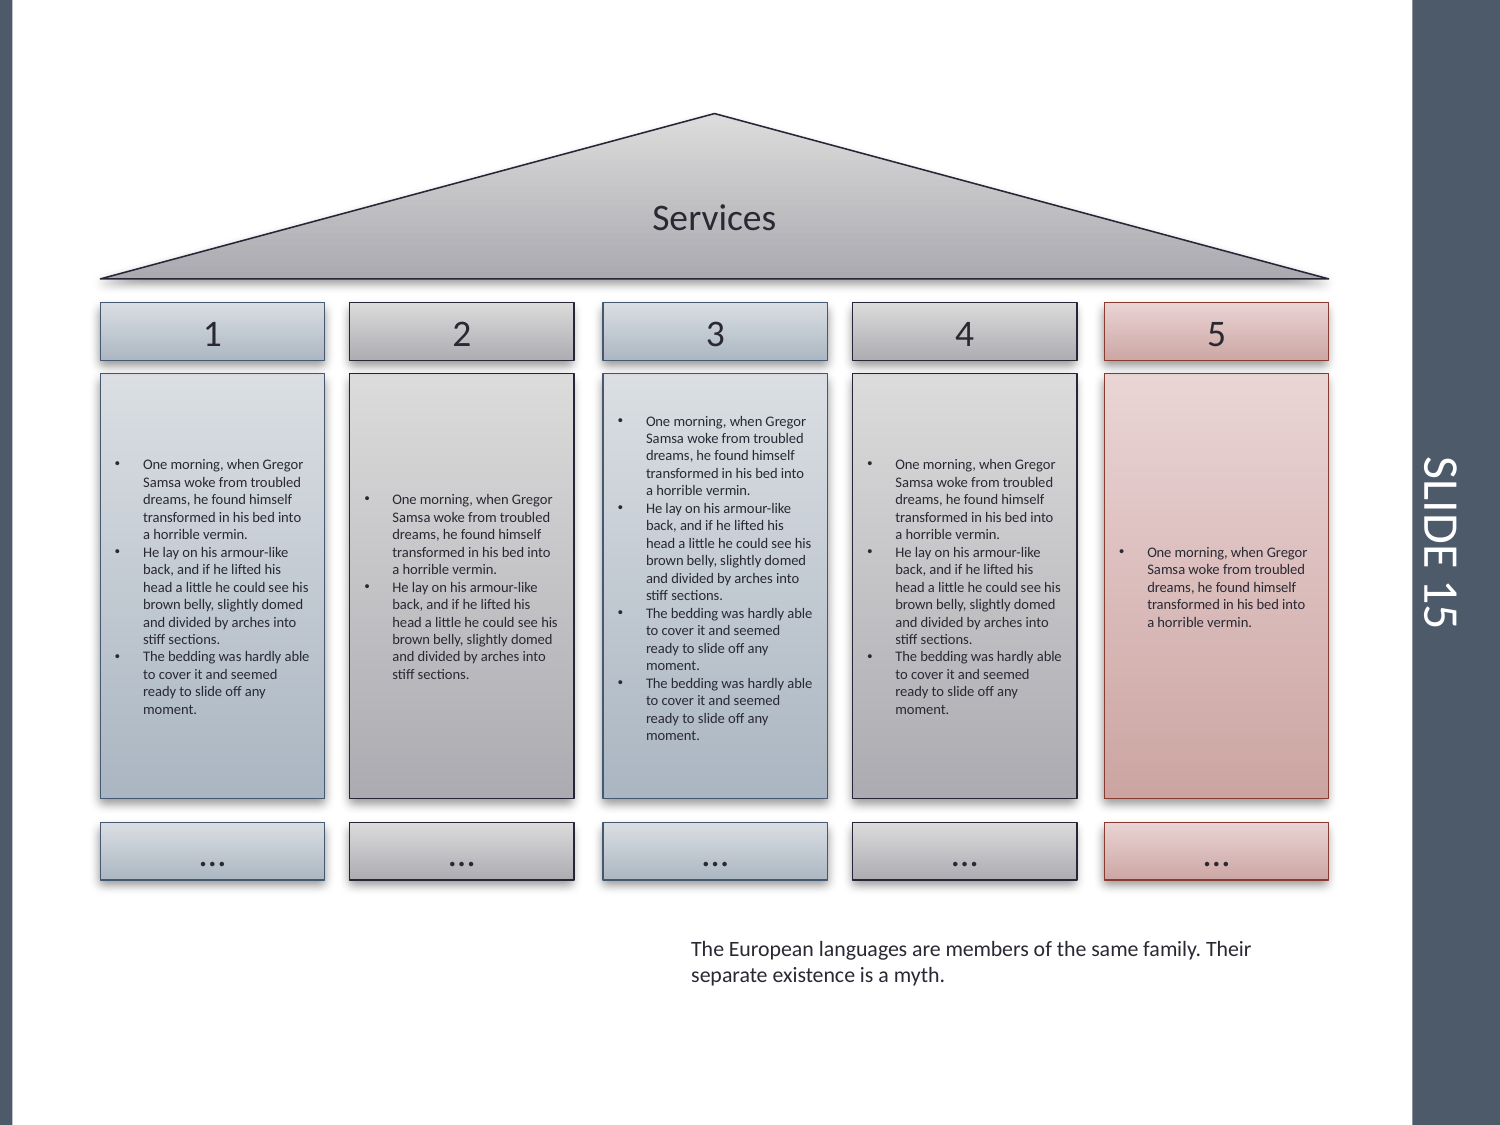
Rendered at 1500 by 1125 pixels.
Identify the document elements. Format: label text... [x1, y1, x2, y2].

text_box 2 [349, 302, 575, 361]
text_box 4 [852, 302, 1078, 361]
text_box 1 [100, 302, 325, 361]
text_box 5 [1104, 302, 1329, 361]
text_box … [602, 822, 828, 881]
text_box … [349, 822, 575, 881]
text_box Services [99, 112, 1330, 280]
text_box … [100, 822, 325, 881]
text_box One morning, when Gregor Samsa woke from troubled dreams, he found himself transformed in his bed into a horrible vermin. [1104, 373, 1329, 799]
text_box 3 [602, 302, 828, 361]
text_box One morning, when Gregor Samsa woke from troubled dreams, he found himself transformed in his bed into a horrible vermin. He lay on his armour-like back, and if he lifted his head a little he could see his brown belly, slightly domed and divided by arches into stiff sections. [349, 373, 575, 799]
text_box One morning, when Gregor Samsa woke from troubled dreams, he found himself transformed in his bed into a horrible vermin. He lay on his armour-like back, and if he lifted his head a little he could see his brown belly, slightly domed and divided by arches into stiff sections. The bedding was hardly able to cover it and seemed ready to slide off any moment. [852, 373, 1078, 799]
text_box One morning, when Gregor Samsa woke from troubled dreams, he found himself transformed in his bed into a horrible vermin. He lay on his armour-like back, and if he lifted his head a little he could see his brown belly, slightly domed and divided by arches into stiff sections. The bedding was hardly able to cover it and seemed ready to slide off any moment. [100, 373, 325, 799]
text_box One morning, when Gregor Samsa woke from troubled dreams, he found himself transformed in his bed into a horrible vermin. He lay on his armour-like back, and if he lifted his head a little he could see his brown belly, slightly domed and divided by arches into stiff sections. The bedding was hardly able to cover it and seemed ready to slide off any moment. The bedding was hardly able to cover it and seemed ready to slide off any moment. [602, 373, 828, 799]
text_box The European languages are members of the same family. Their separate existence is a myth. [676, 927, 1327, 995]
text_box … [1104, 822, 1329, 881]
title Slide 15 [1400, 62, 1489, 1025]
text_box … [852, 822, 1078, 881]
